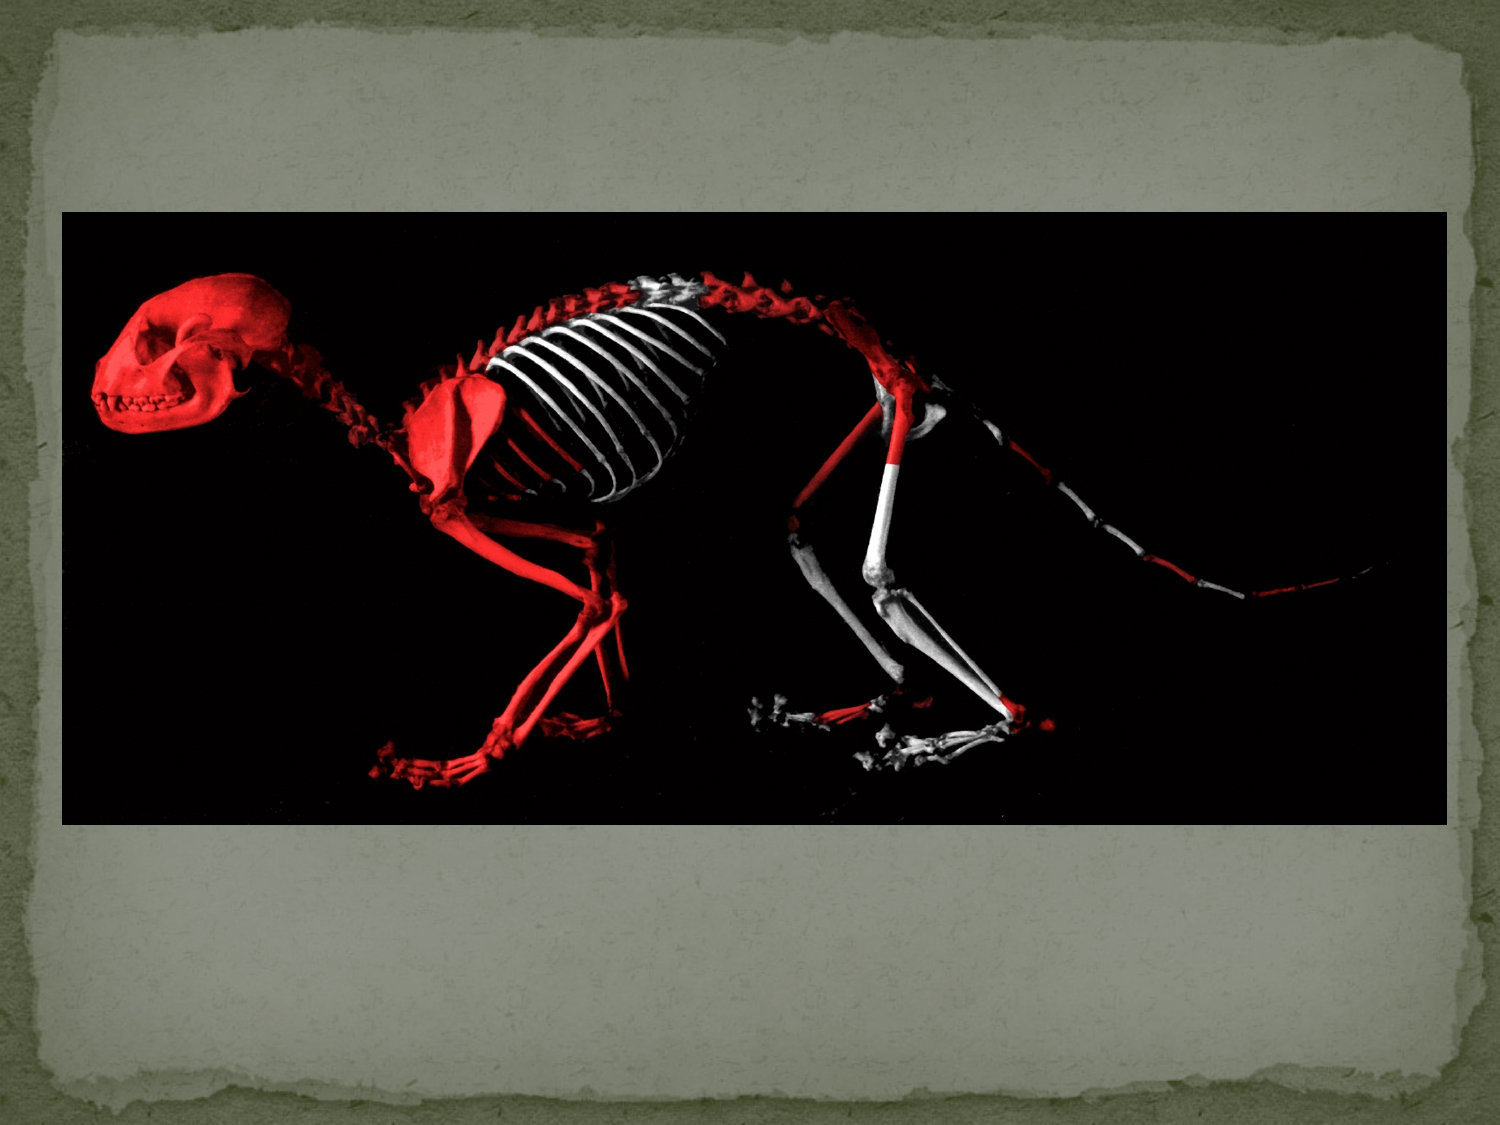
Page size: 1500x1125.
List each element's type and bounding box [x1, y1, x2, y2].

picture [63, 213, 1448, 826]
